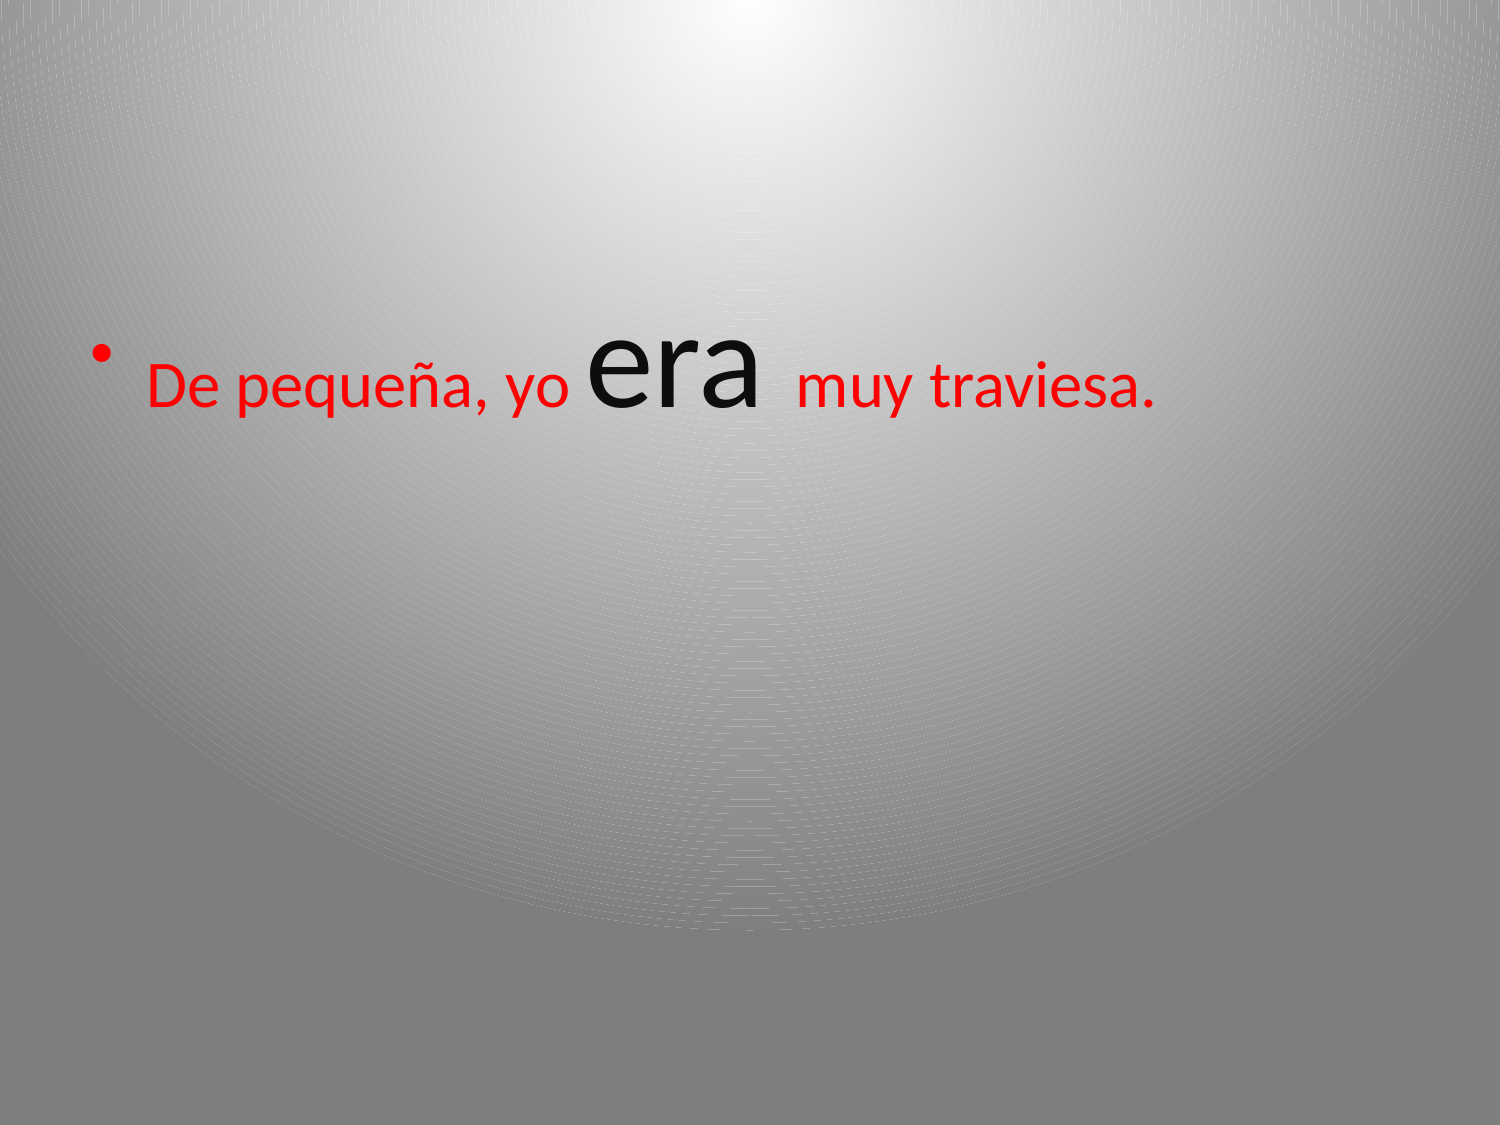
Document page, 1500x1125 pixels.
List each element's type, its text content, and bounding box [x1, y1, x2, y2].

list De pequeña, yo era muy traviesa. [75, 262, 1425, 1005]
